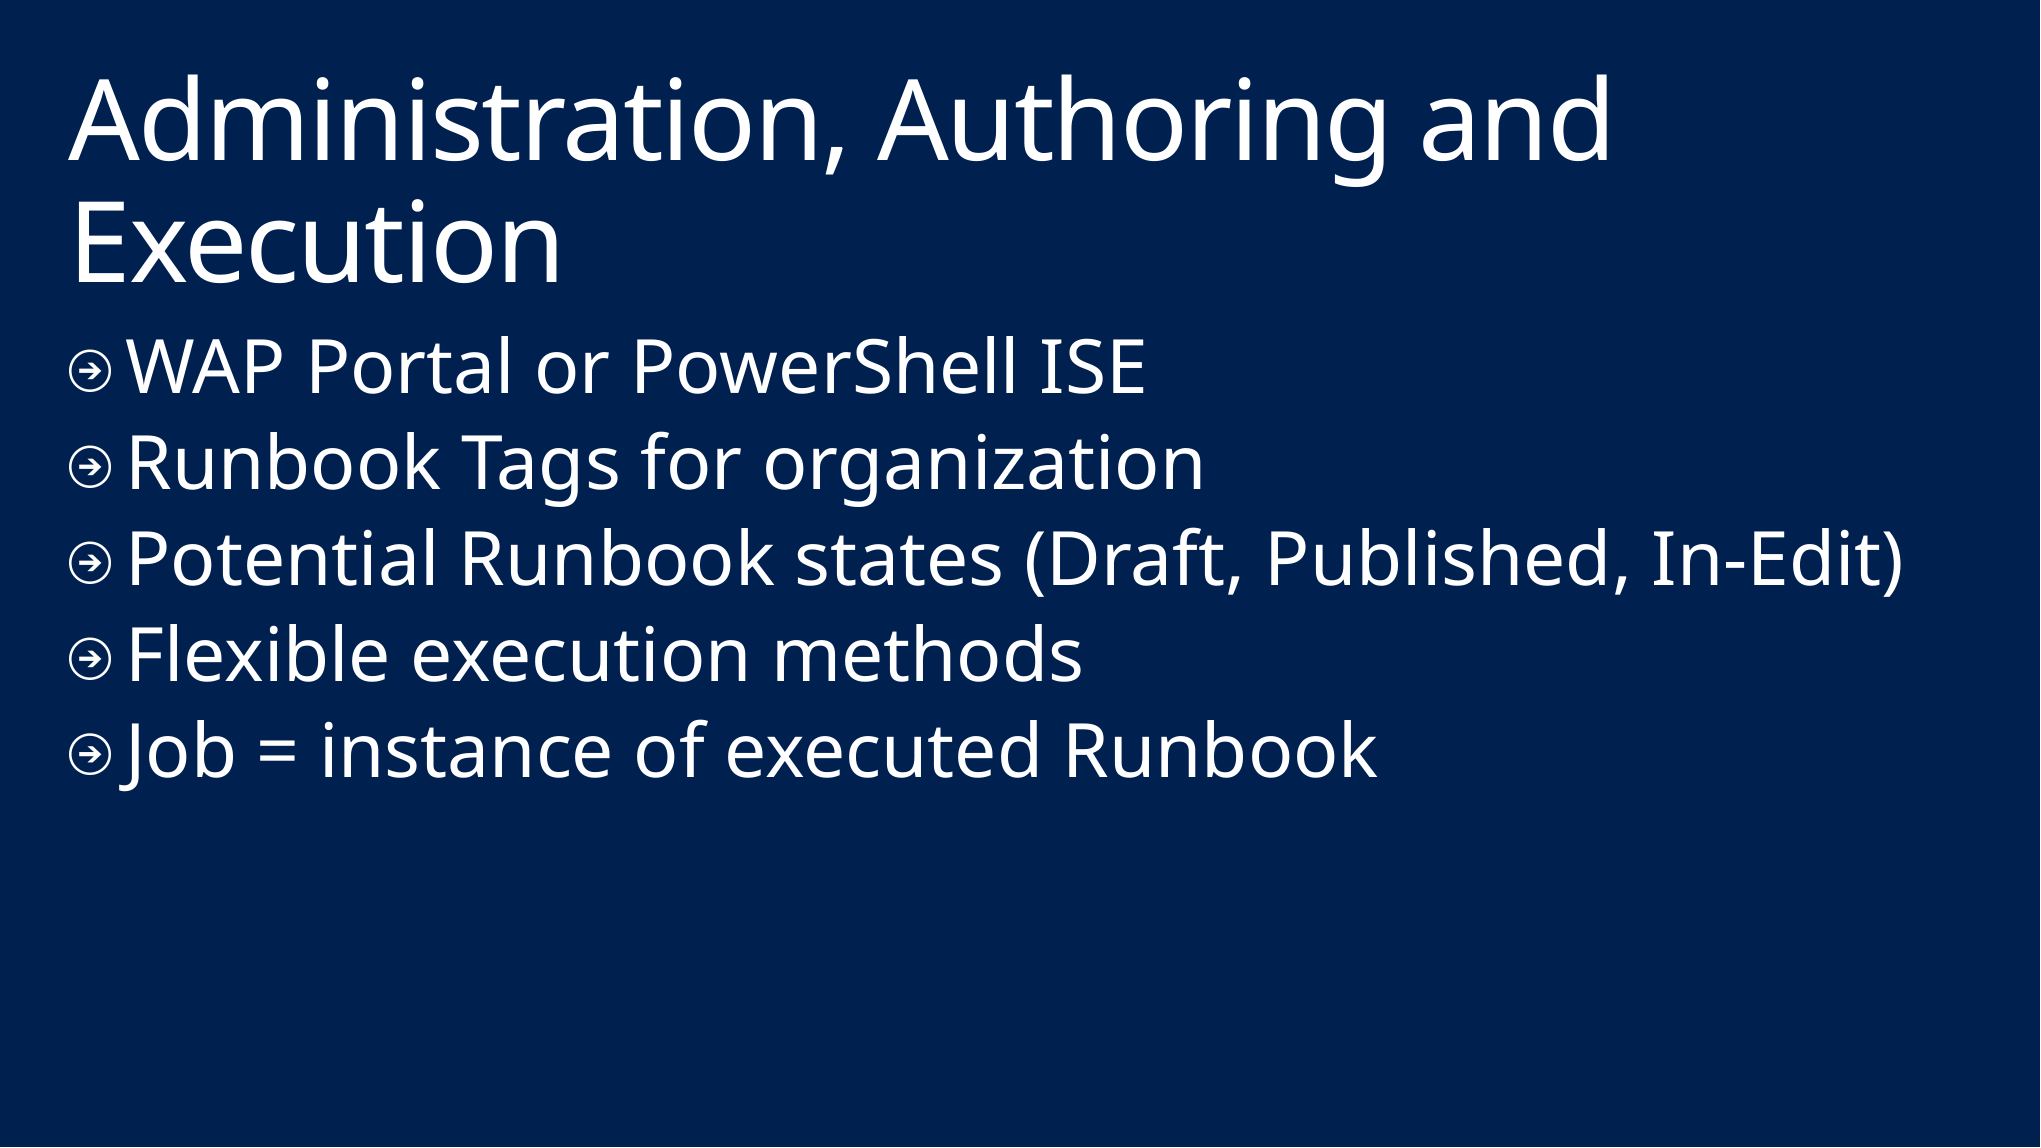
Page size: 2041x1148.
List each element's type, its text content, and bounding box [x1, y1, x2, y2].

picture [69, 722, 122, 775]
picture [69, 434, 122, 488]
list WAP Portal or PowerShell ISE Runbook Tags for organization Potential Runbook states (Draft, Published, In-Edit) Flexible execution methods Job = instance of executed Runbook [45, 199, 1996, 920]
title Administration, Authoring and Execution [45, 48, 1996, 199]
picture [69, 338, 122, 392]
picture [69, 530, 122, 584]
picture [69, 626, 122, 680]
